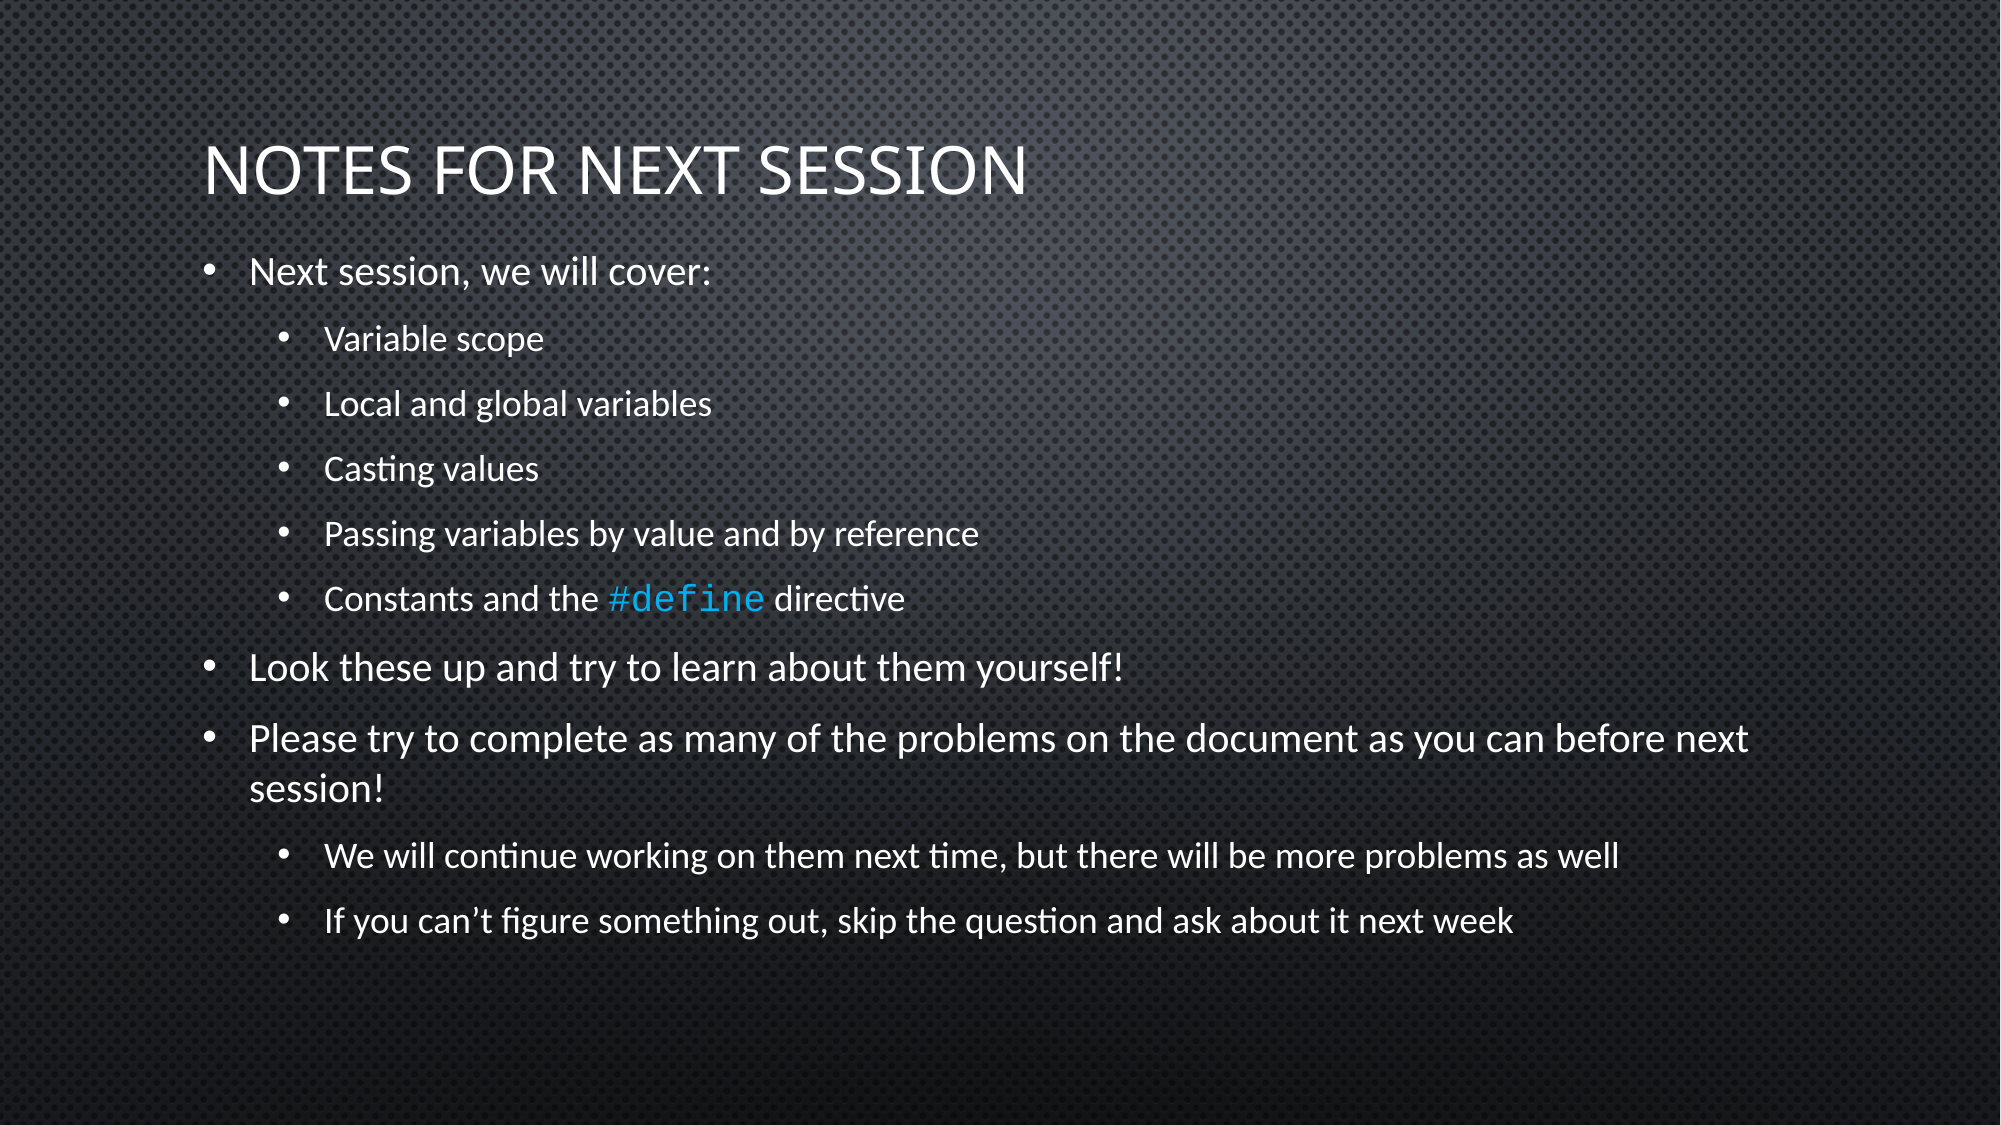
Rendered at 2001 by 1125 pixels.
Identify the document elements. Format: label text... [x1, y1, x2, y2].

title Notes for next session [187, 99, 1813, 236]
list Next session, we will cover: Variable scope Local and global variables Casting values Passing variables by value and by reference Constants and the #define directive Look these up and try to learn about them yourself! Please try to complete as many of the problems on the document as you can before next session! We will continue working on them next time, but there will be more problems as well If you can’t figure something out, skip the question and ask about it next week [187, 236, 1813, 950]
